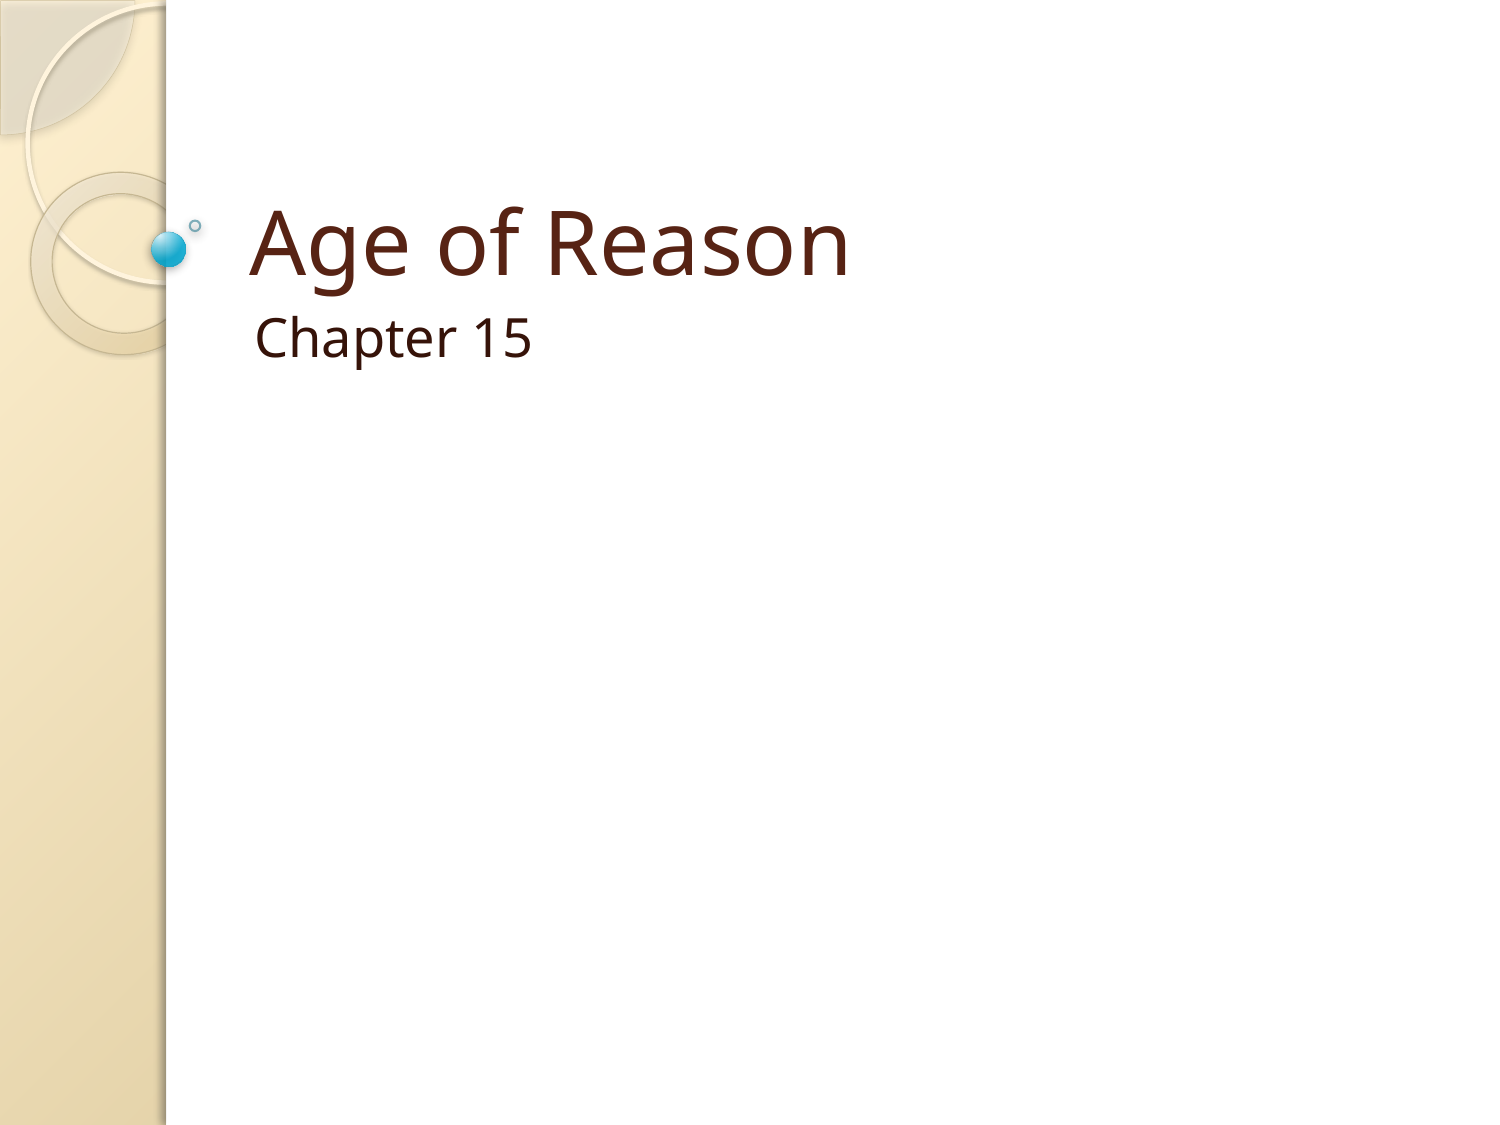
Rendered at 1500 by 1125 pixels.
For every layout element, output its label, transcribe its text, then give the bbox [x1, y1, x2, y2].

subtitle Chapter 15 [234, 303, 1450, 591]
title Age of Reason [234, 59, 1450, 301]
